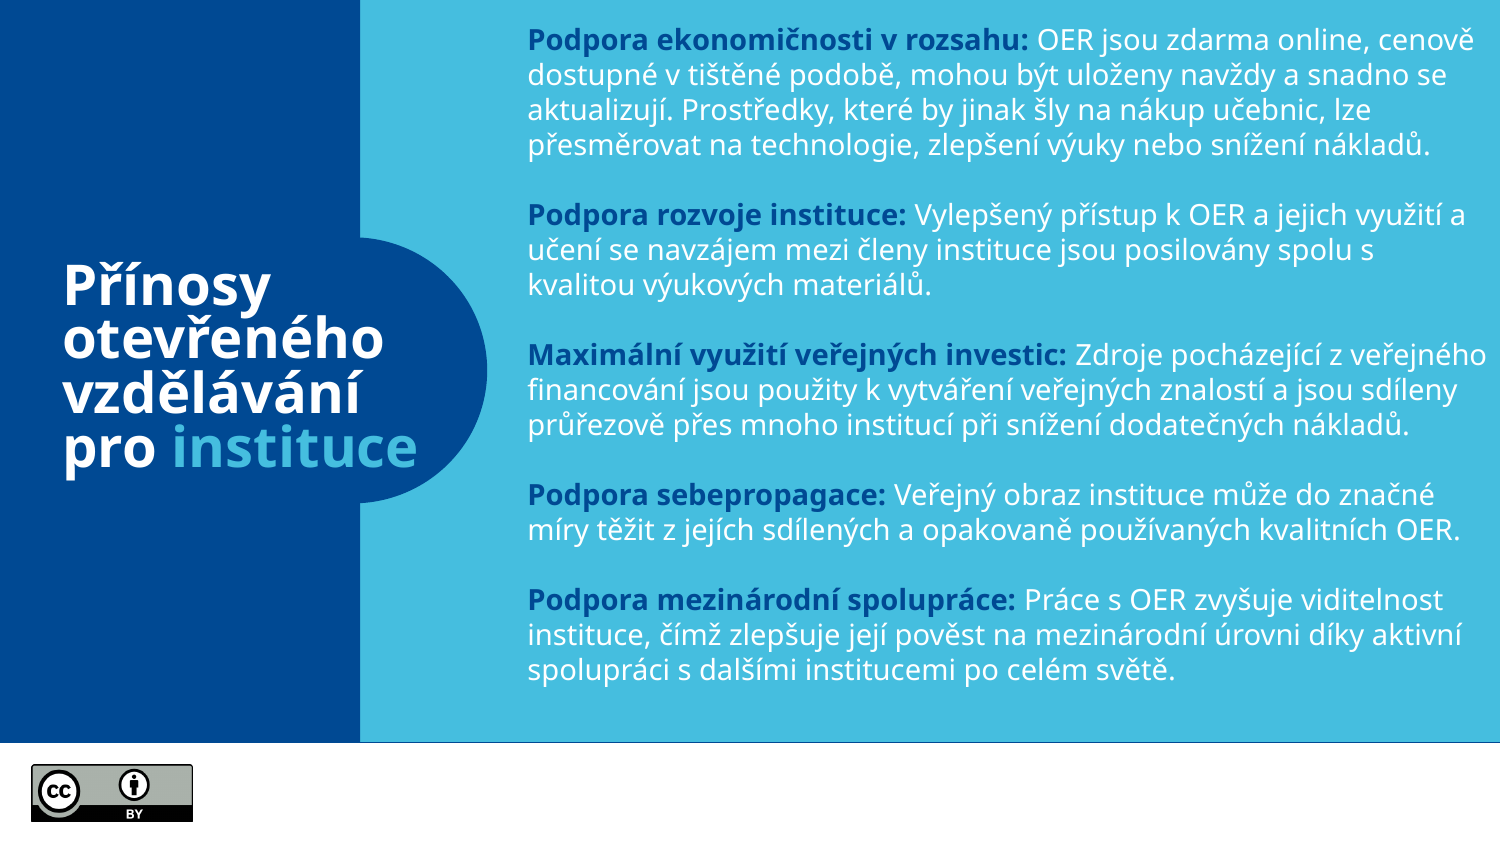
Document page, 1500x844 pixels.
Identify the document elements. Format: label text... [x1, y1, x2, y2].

picture [31, 764, 193, 822]
text_box [300, 493, 405, 504]
text_box Podpora ekonomičnosti v rozsahu: OER jsou zdarma online, cenově dostupné v tištěné podobě, mohou být uloženy navždy a snadno se aktualizují. Prostředky, které by jinak šly na nákup učebnic, lze přesměrovat na technologie, zlepšení výuky nebo snížení nákladů. Podpora rozvoje instituce: Vylepšený přístup k OER a jejich využití a učení se navzájem mezi členy instituce jsou posilovány spolu s kvalitou výukových materiálů. Maximální využití veřejných investic: Zdroje pocházející z veřejného financování jsou použity k vytváření veřejných znalostí a jsou sdíleny průřezově přes mnoho institucí při snížení dodatečných nákladů. Podpora sebepropagace: Veřejný obraz instituce může do značné míry těžit z jejích sdílených a opakovaně používaných kvalitních OER. Podpora mezinárodní spolupráce: Práce s OER zvyšuje viditelnost instituce, čímž zlepšuje její pověst na mezinárodní úrovni díky aktivní spolupráci s dalšími institucemi po celém světě. [512, 6, 1500, 701]
text_box [0, 0, 361, 742]
text_box [462, 292, 488, 448]
text_box [0, 750, 1500, 844]
text_box [304, 237, 401, 246]
text_box Přínosy otevřeného vzdělávání pro instituce [47, 246, 462, 493]
